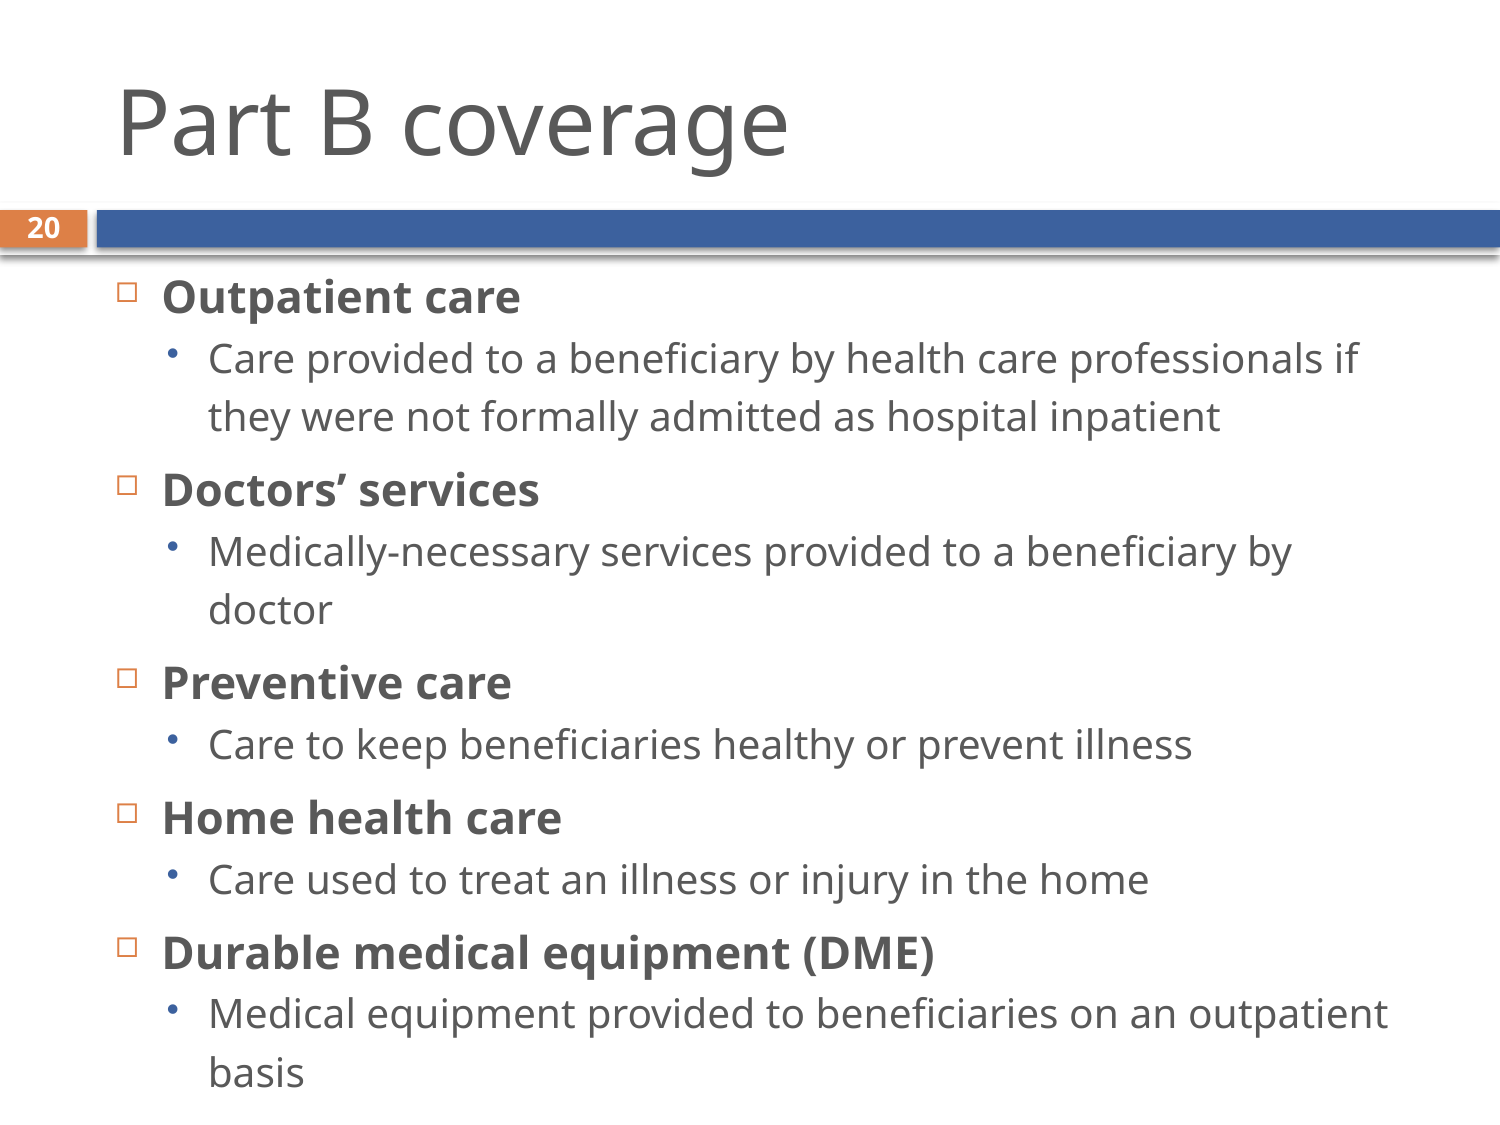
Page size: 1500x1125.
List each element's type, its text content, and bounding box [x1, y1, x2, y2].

slide_number 20 [0, 208, 88, 249]
title Part B coverage [100, 37, 1438, 200]
list Outpatient care Care provided to a beneficiary by health care professionals if they were not formally admitted as hospital inpatient Doctors’ services Medically-necessary services provided to a beneficiary by doctor Preventive care Care to keep beneficiaries healthy or prevent illness Home health care Care used to treat an illness or injury in the home Durable medical equipment (DME) Medical equipment provided to beneficiaries on an outpatient basis [100, 249, 1438, 1113]
